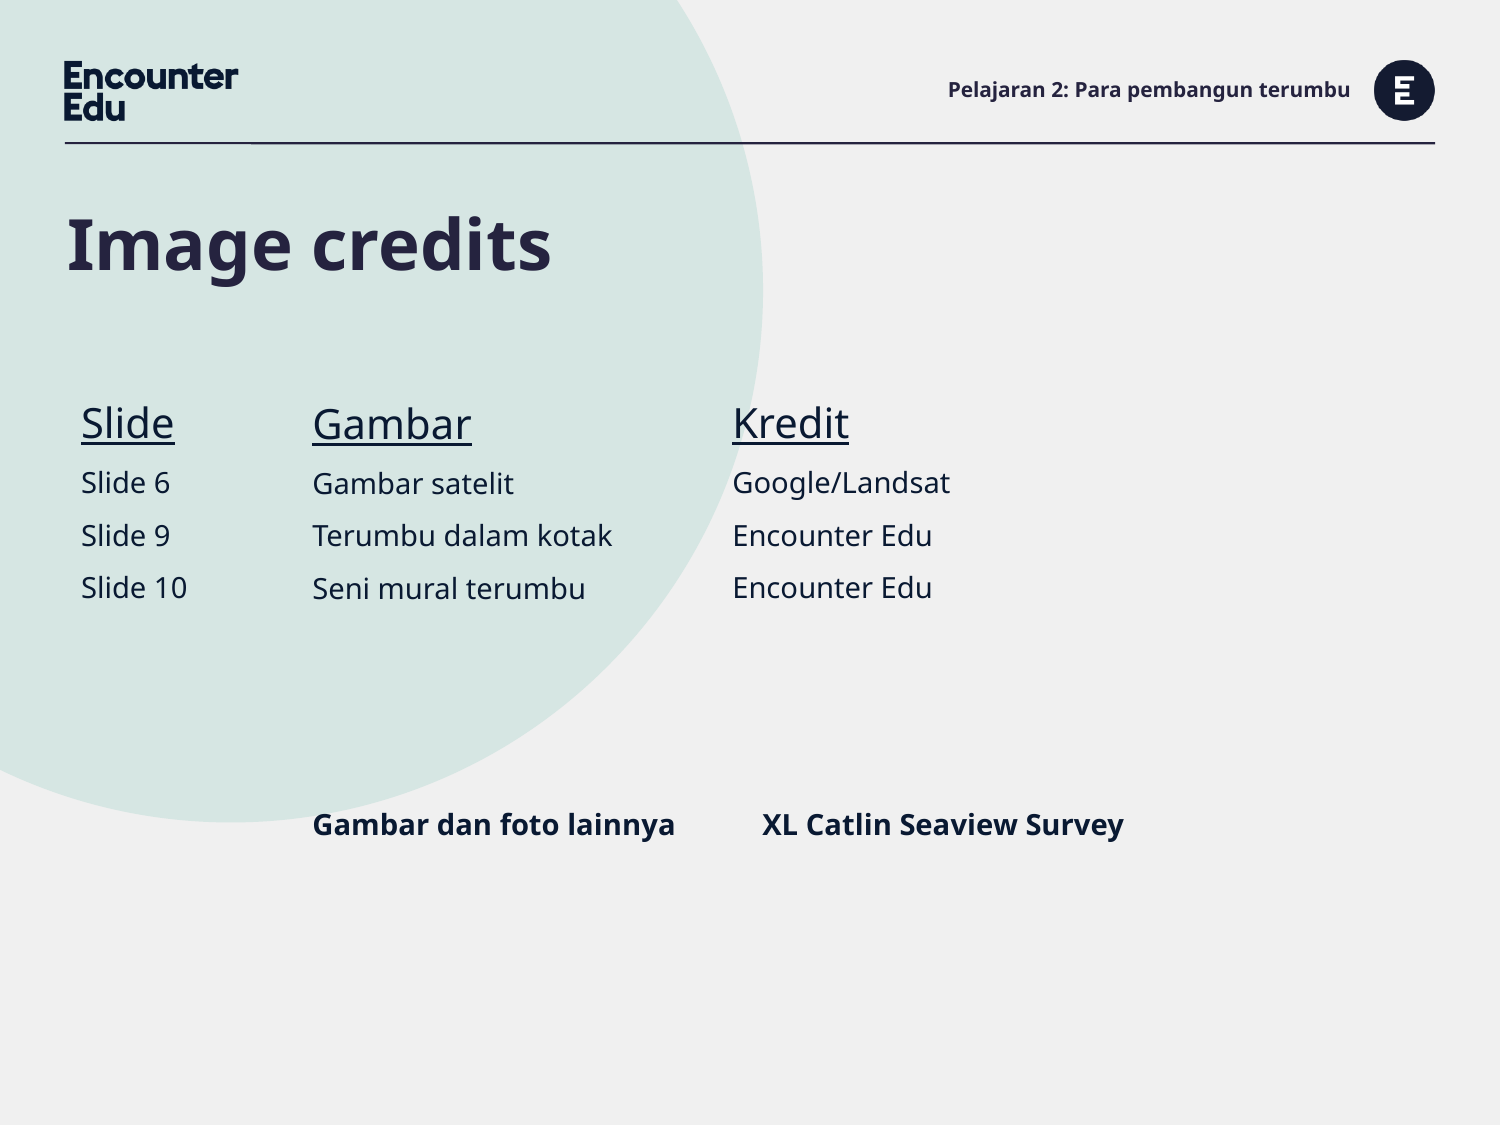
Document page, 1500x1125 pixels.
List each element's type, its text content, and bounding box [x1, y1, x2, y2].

text_box Gambar Gambar satelit Terumbu dalam kotak Seni mural terumbu [304, 365, 789, 613]
text_box Slide Slide 6 Slide 9 Slide 10 [73, 364, 293, 612]
text_box Kredit Google/Landsat Encounter Edu Encounter Edu [724, 364, 1209, 612]
text_box Gambar dan foto lainnya XL Catlin Seaview Survey [304, 798, 1181, 849]
picture [1372, 58, 1436, 122]
title Pelajaran 2: Para pembangun terumbu [749, 67, 1359, 114]
picture [60, 59, 243, 122]
